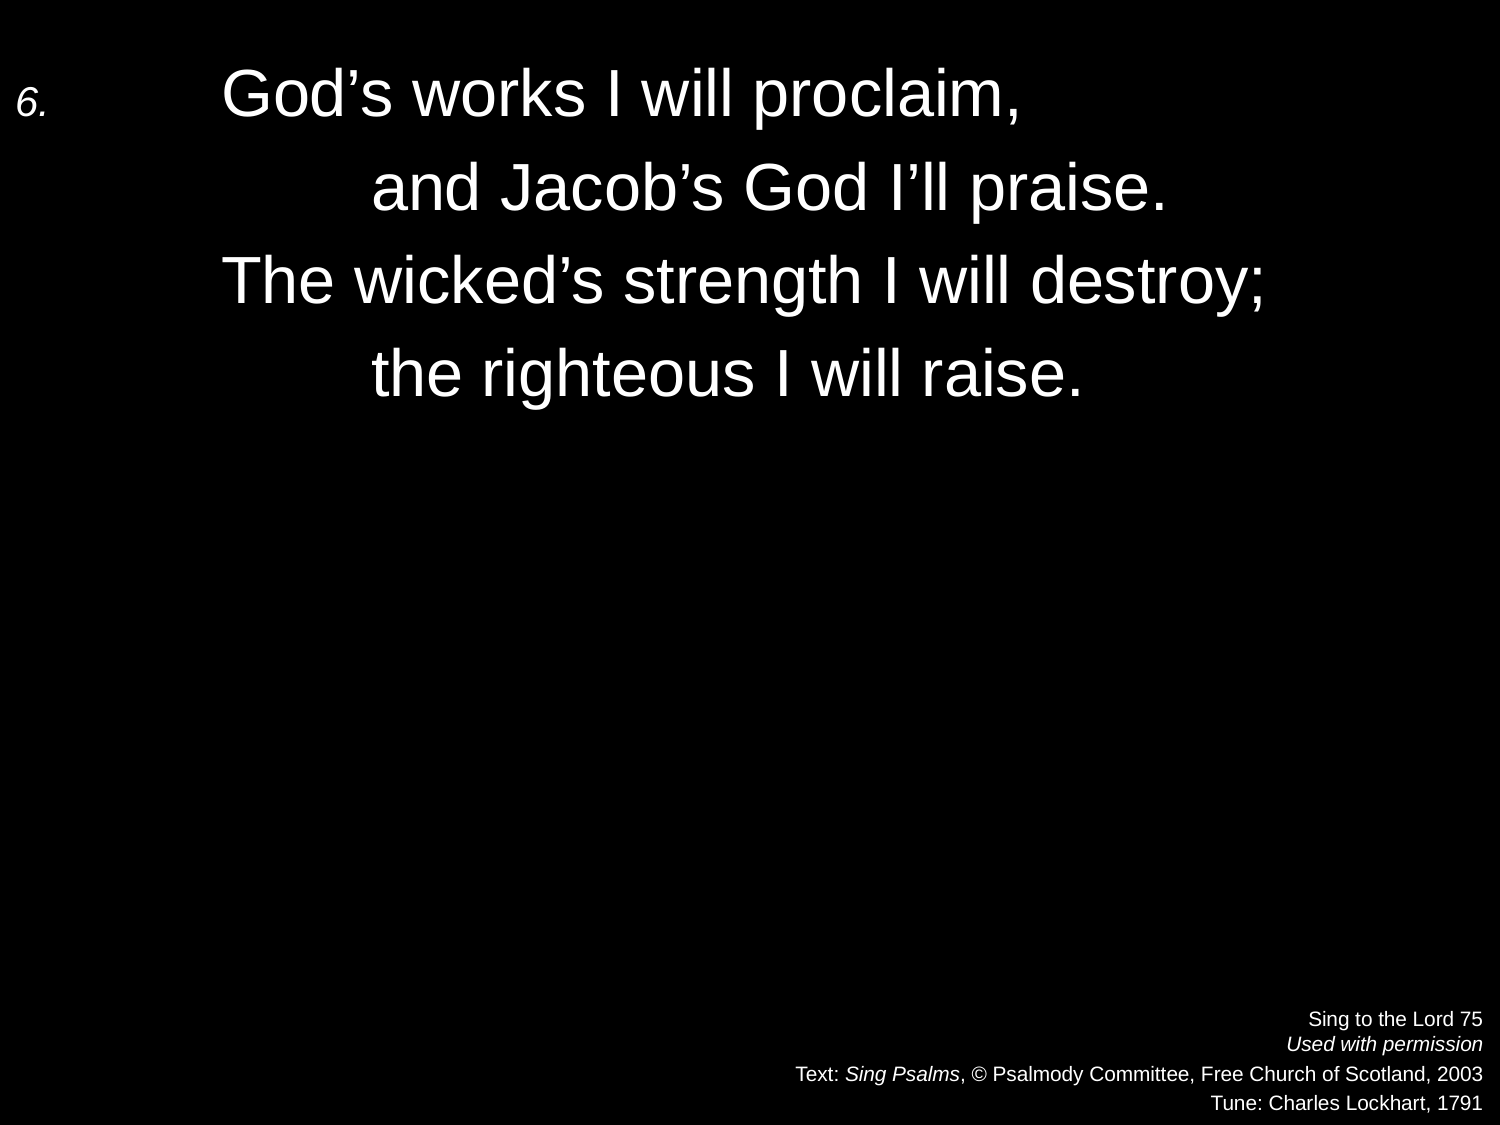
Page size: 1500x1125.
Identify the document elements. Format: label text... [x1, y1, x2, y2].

text_box Sing to the Lord 75 Used with permission Text: Sing Psalms, © Psalmody Committee, Free Church of Scotland, 2003 Tune: Charles Lockhart, 1791 [0, 998, 1498, 1122]
list 6. God’s works I will proclaim, and Jacob’s God I’ll praise. The wicked’s strength I will destroy; the righteous I will raise. [0, 42, 1500, 1047]
